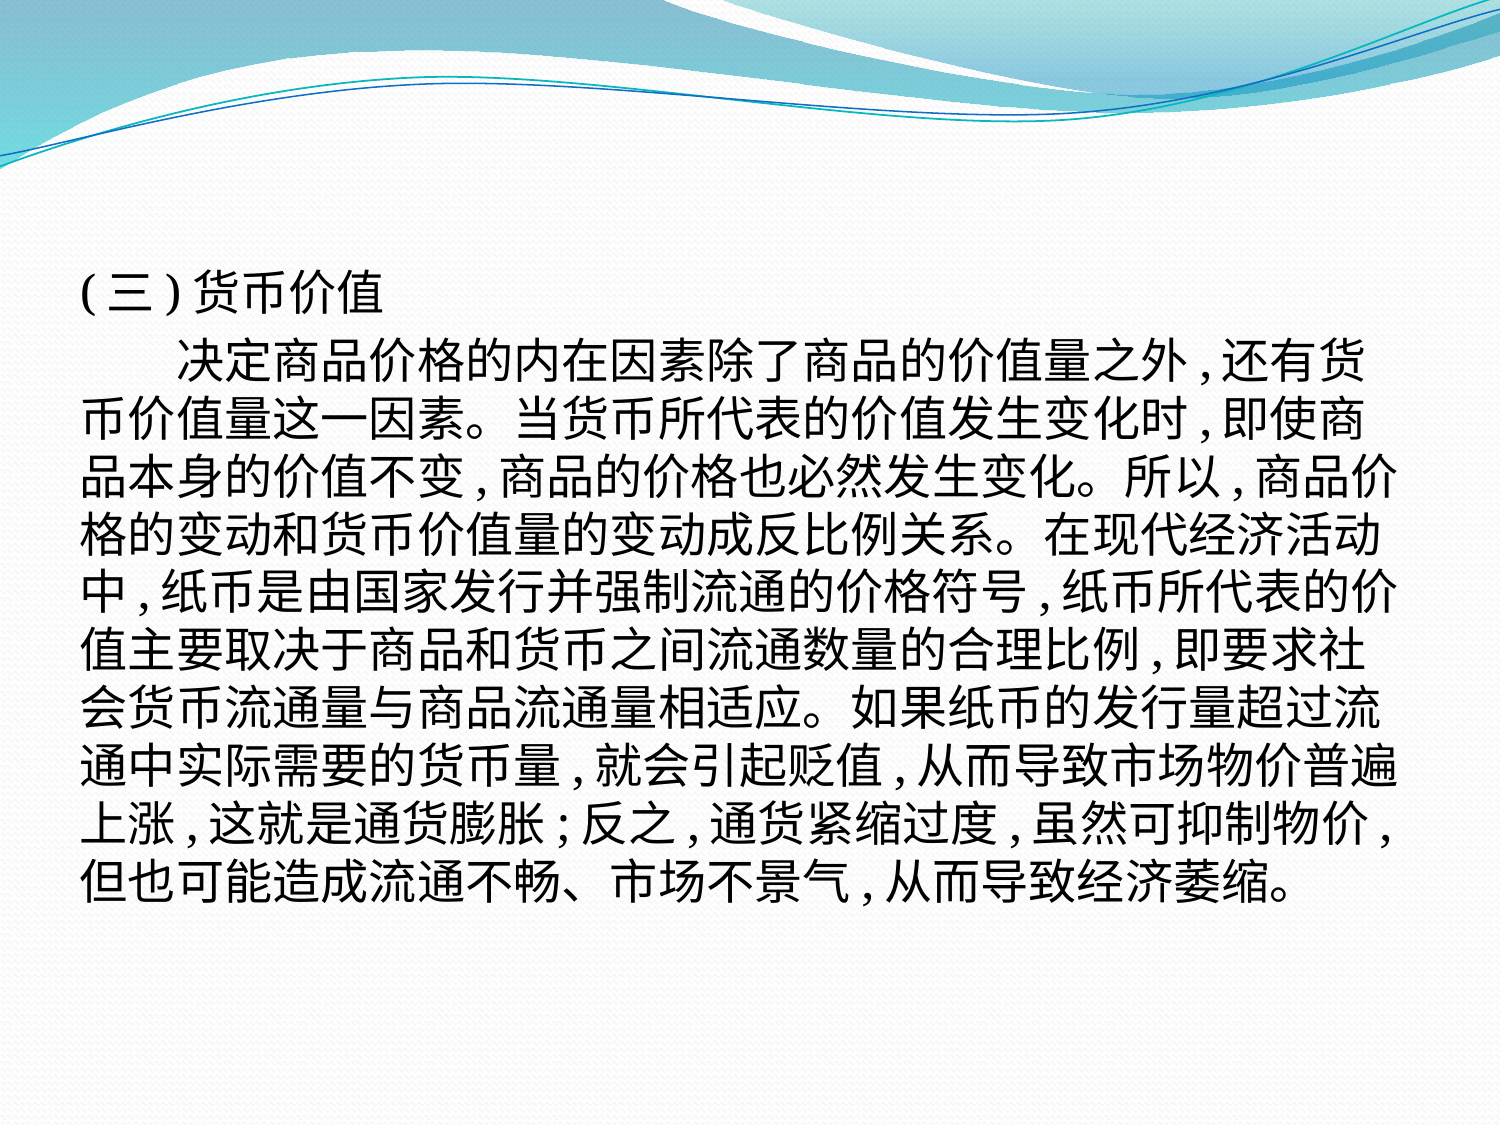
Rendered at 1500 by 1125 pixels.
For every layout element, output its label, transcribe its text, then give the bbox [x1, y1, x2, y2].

list (三)货币价值 决定商品价格的内在因素除了商品的价值量之外,还有货币价值量这一因素。当货币所代表的价值发生变化时,即使商品本身的价值不变,商品的价格也必然发生变化。所以,商品价格的变动和货币价值量的变动成反比例关系。在现代经济活动中,纸币是由国家发行并强制流通的价格符号,纸币所代表的价值主要取决于商品和货币之间流通数量的合理比例,即要求社会货币流通量与商品流通量相适应。如果纸币的发行量超过流通中实际需要的货币量,就会引起贬值,从而导致市场物价普遍上涨,这就是通货膨胀;反之,通货紧缩过度,虽然可抑制物价,但也可能造成流通不畅、市场不景气,从而导致经济萎缩。 [64, 255, 1415, 976]
